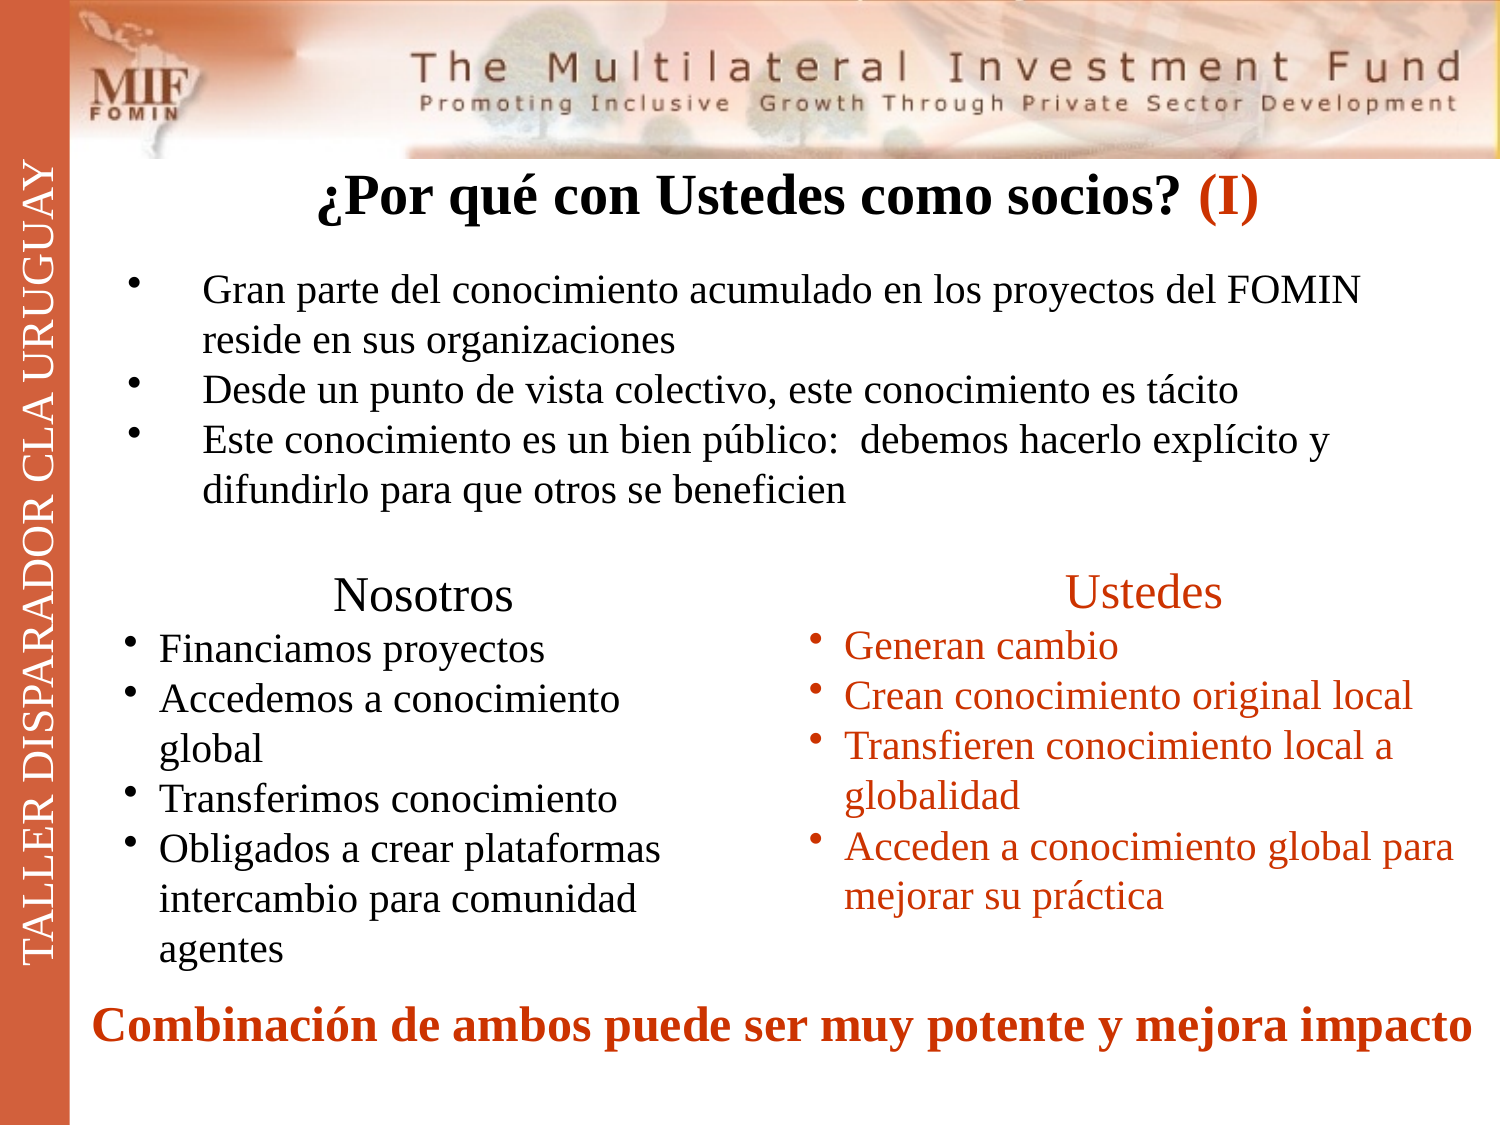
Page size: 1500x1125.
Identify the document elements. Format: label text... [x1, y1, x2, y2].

text_box Nosotros Financiamos proyectos Accedemos a conocimiento global Transferimos conocimiento Obligados a crear plataformas intercambio para comunidad agentes [108, 553, 739, 979]
text_box Ustedes Generan cambio Crean conocimiento original local Transfieren conocimiento local a globalidad Acceden a conocimiento global para mejorar su práctica [793, 550, 1495, 926]
text_box ¿Por qué con Ustedes como socios? (I) Gran parte del conocimiento acumulado en los proyectos del FOMIN reside en sus organizaciones Desde un punto de vista colectivo, este conocimiento es tácito Este conocimiento es un bien público: debemos hacerlo explícito y difundirlo para que otros se beneficien [112, 167, 1463, 570]
text_box Combinación de ambos puede ser muy potente y mejora impacto [77, 983, 1489, 1059]
picture [62, 0, 1500, 160]
text_box TALLER DISPARADOR CLA URUGUAY [0, 0, 70, 1125]
